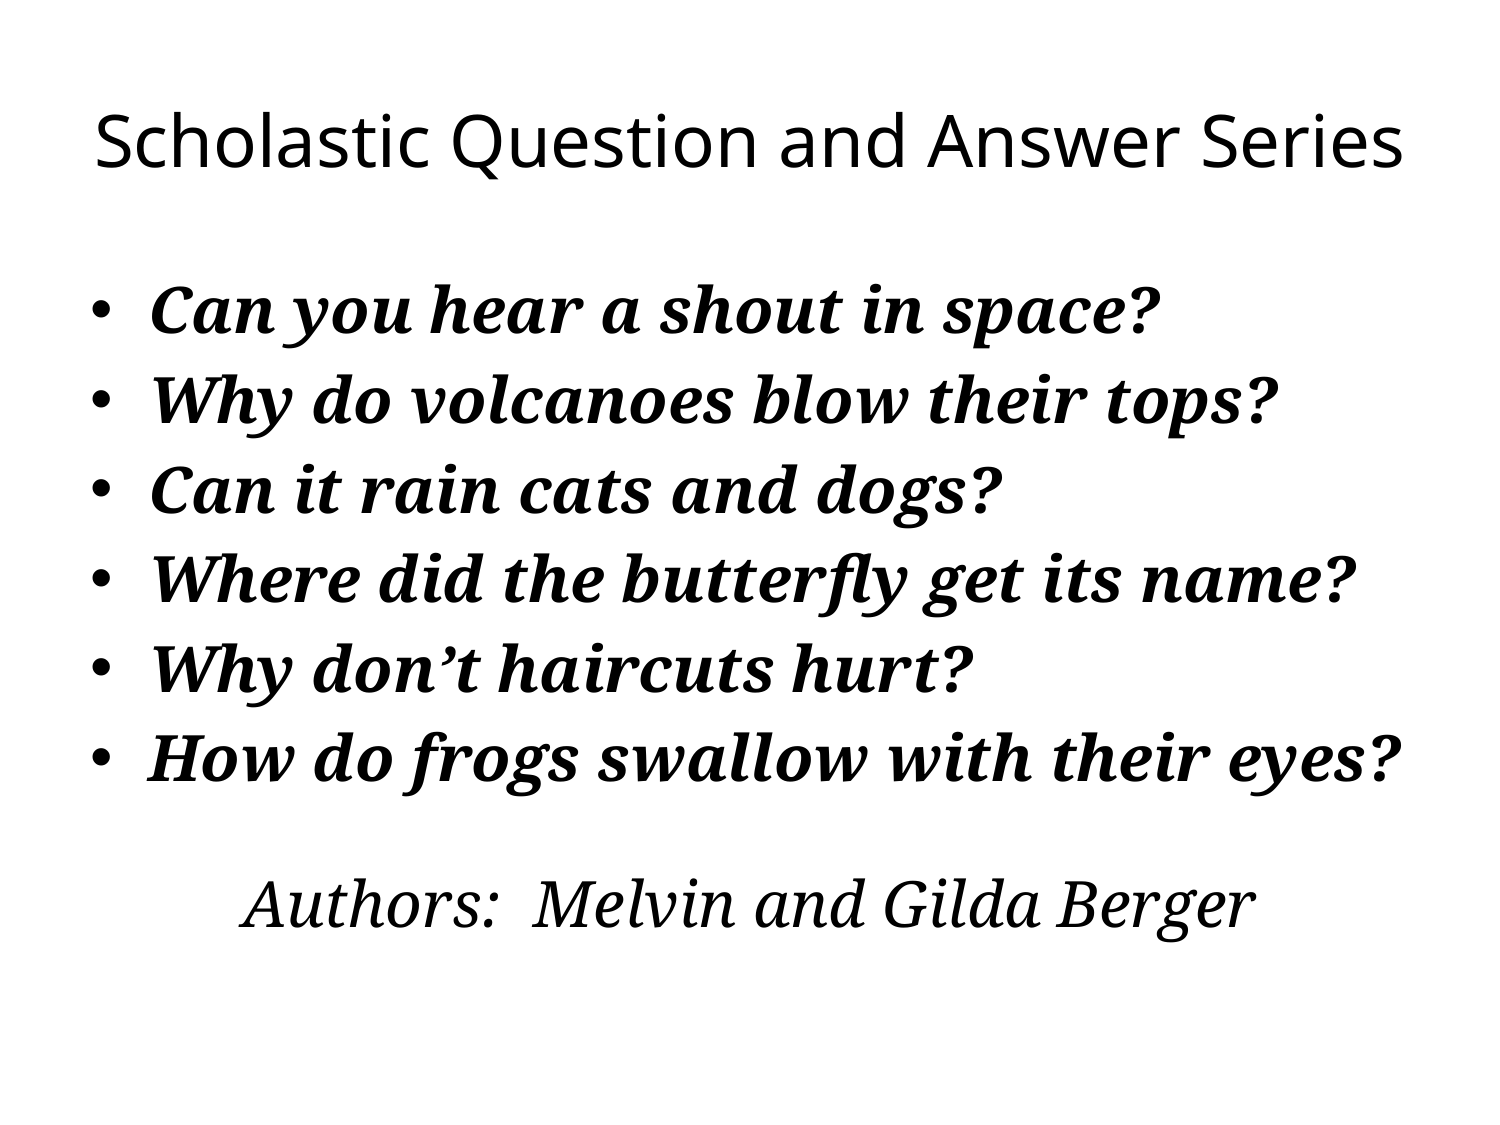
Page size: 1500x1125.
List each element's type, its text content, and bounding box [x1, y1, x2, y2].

list Can you hear a shout in space? Why do volcanoes blow their tops? Can it rain cats and dogs? Where did the butterfly get its name? Why don’t haircuts hurt? How do frogs swallow with their eyes? Authors: Melvin and Gilda Berger [75, 262, 1425, 1005]
title Scholastic Question and Answer Series [75, 45, 1425, 233]
